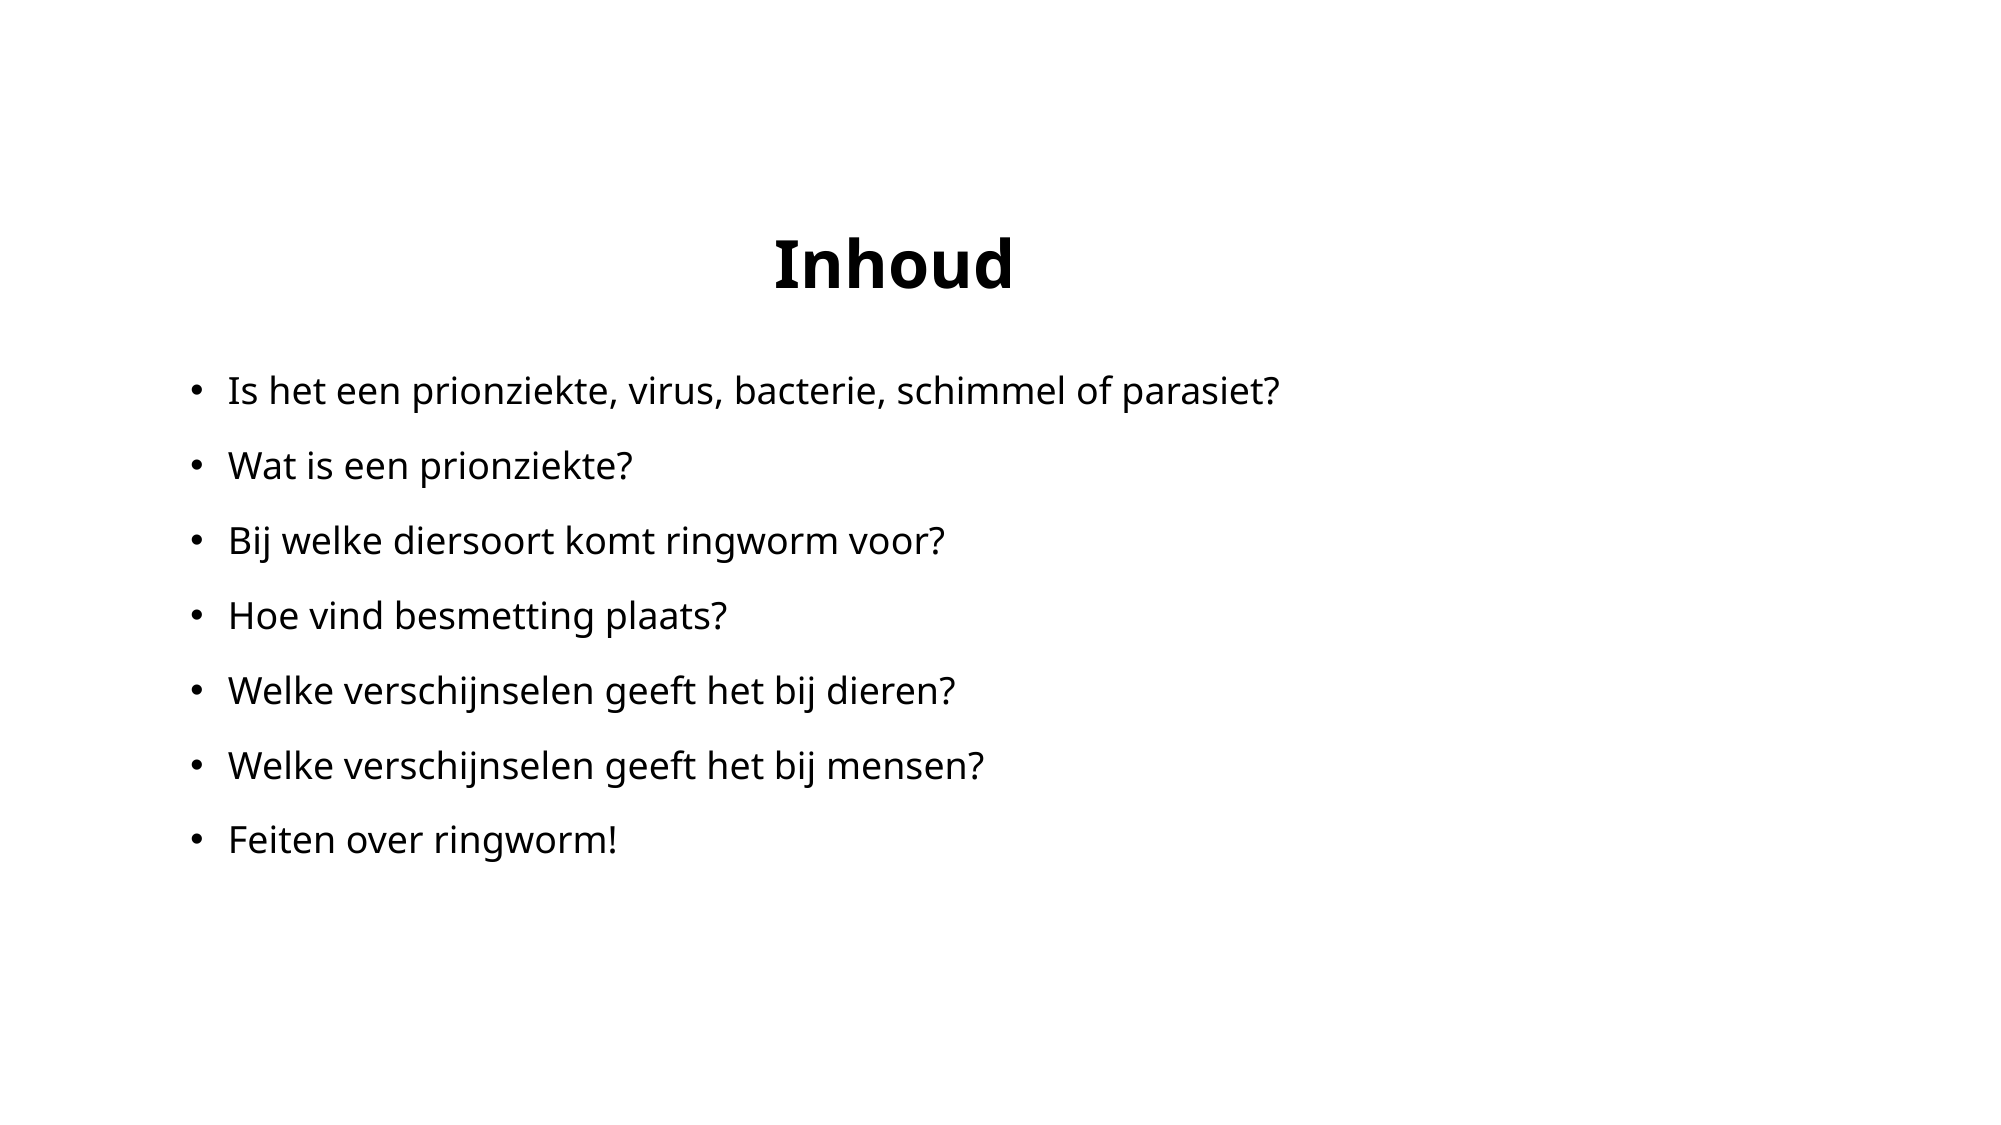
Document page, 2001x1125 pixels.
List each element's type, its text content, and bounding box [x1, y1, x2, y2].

title Inhoud [174, 153, 1633, 311]
list Is het een prionziekte, virus, bacterie, schimmel of parasiet? Wat is een prionziekte? Bij welke diersoort komt ringworm voor? Hoe vind besmetting plaats? Welke verschijnselen geeft het bij dieren? Welke verschijnselen geeft het bij mensen? Feiten over ringworm! [175, 351, 1633, 955]
